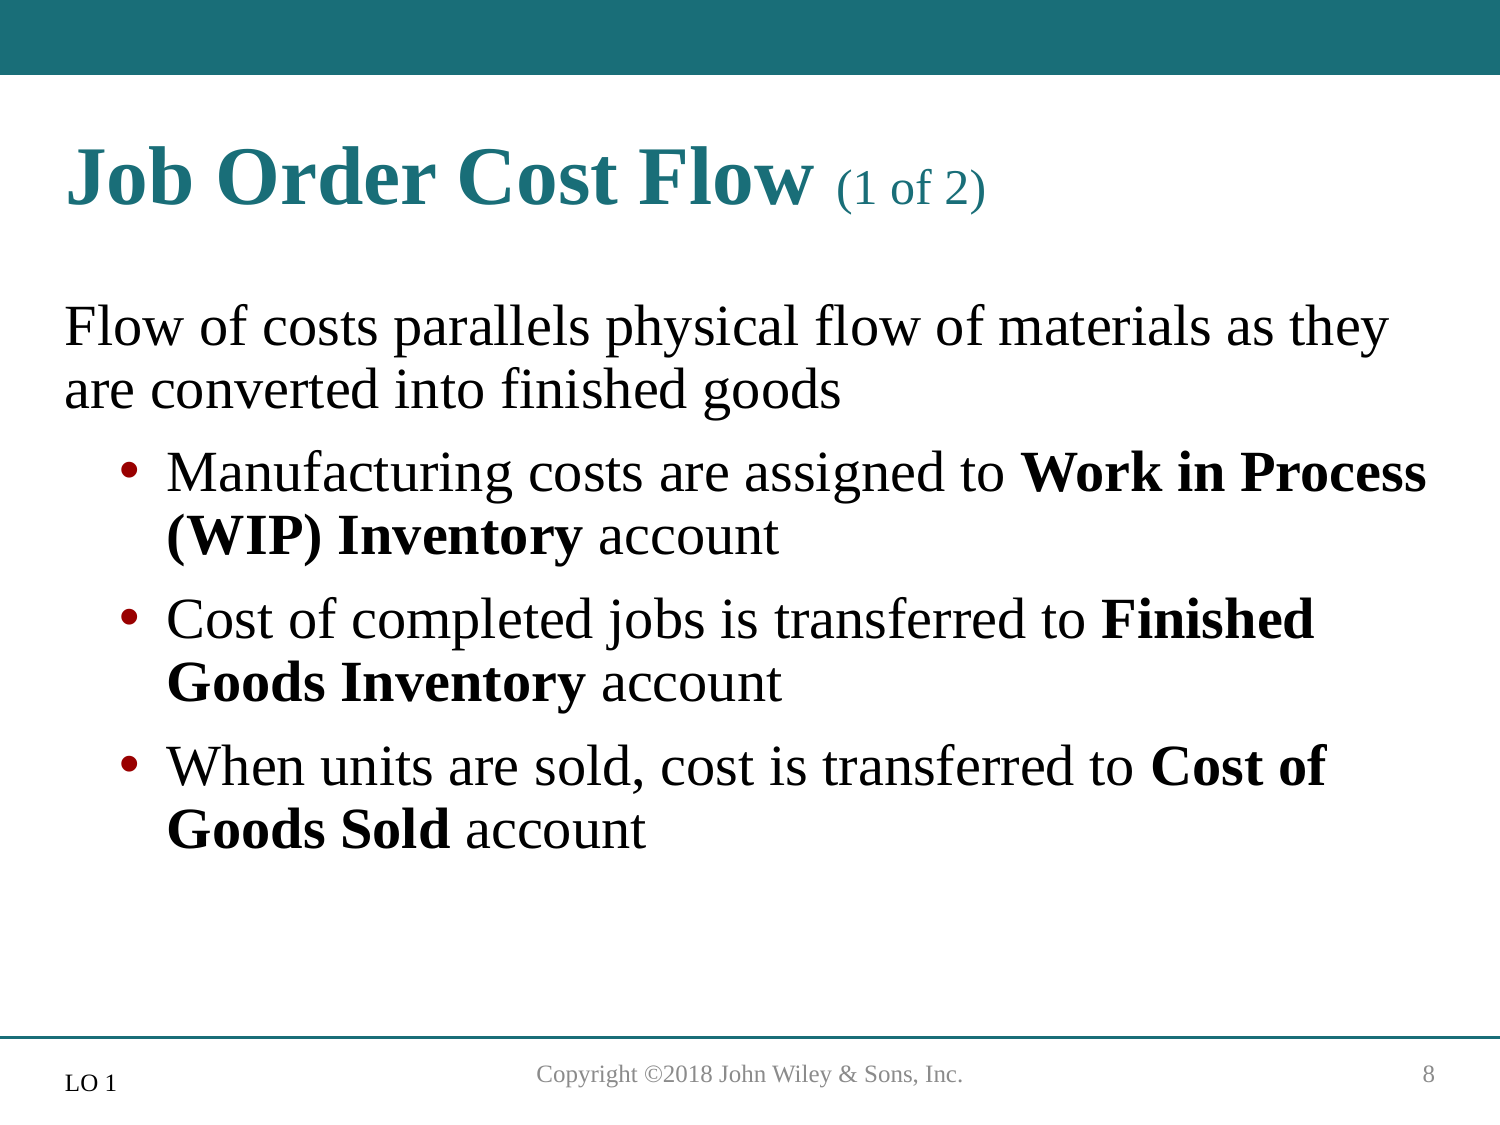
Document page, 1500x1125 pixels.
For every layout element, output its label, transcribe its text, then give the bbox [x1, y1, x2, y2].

list Flow of costs parallels physical flow of materials as they are converted into finished goods Manufacturing costs are assigned to Work in Process (W I P) Inventory account Cost of completed jobs is transferred to Finished Goods Inventory account When units are sold, cost is transferred to Cost of Goods Sold account [50, 287, 1450, 963]
list L O 1 [50, 1062, 150, 1113]
title Job Order Cost Flow (1 of 2) [50, 125, 1450, 250]
footer Copyright ©2018 John Wiley & Sons, Inc. [496, 1042, 1004, 1103]
slide_number 8 [1059, 1042, 1450, 1103]
